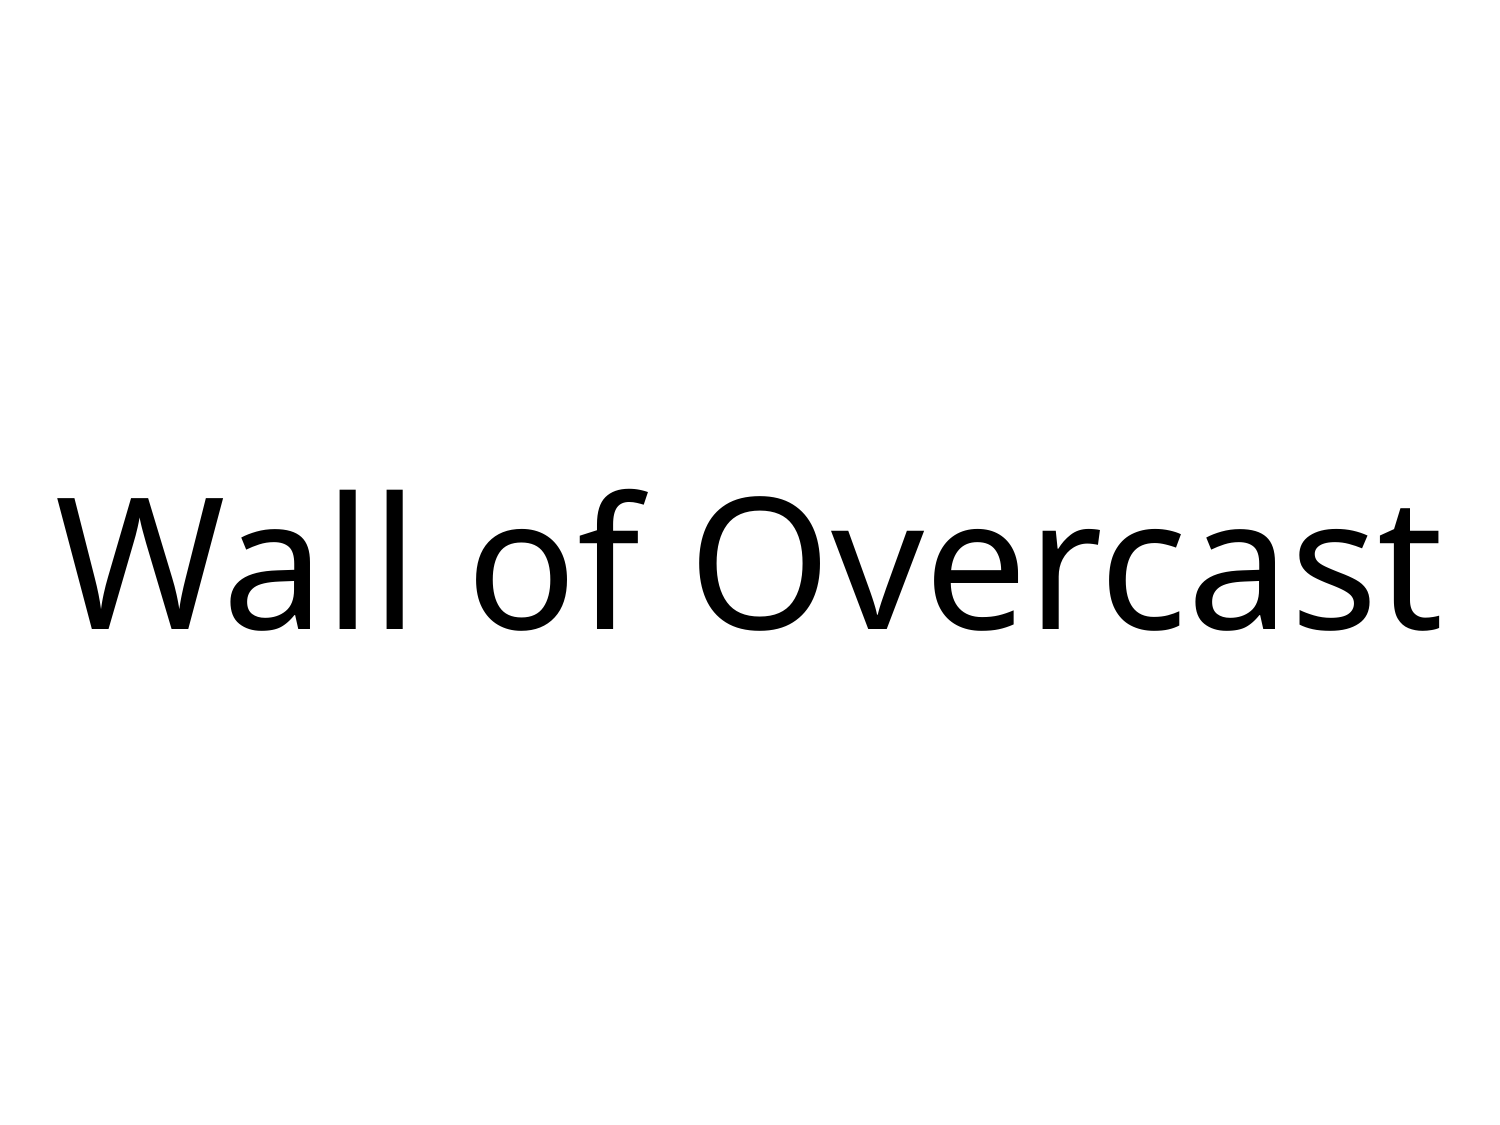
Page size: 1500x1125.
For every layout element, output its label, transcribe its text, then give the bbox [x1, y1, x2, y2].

title Wall of Overcast [24, 462, 1475, 650]
